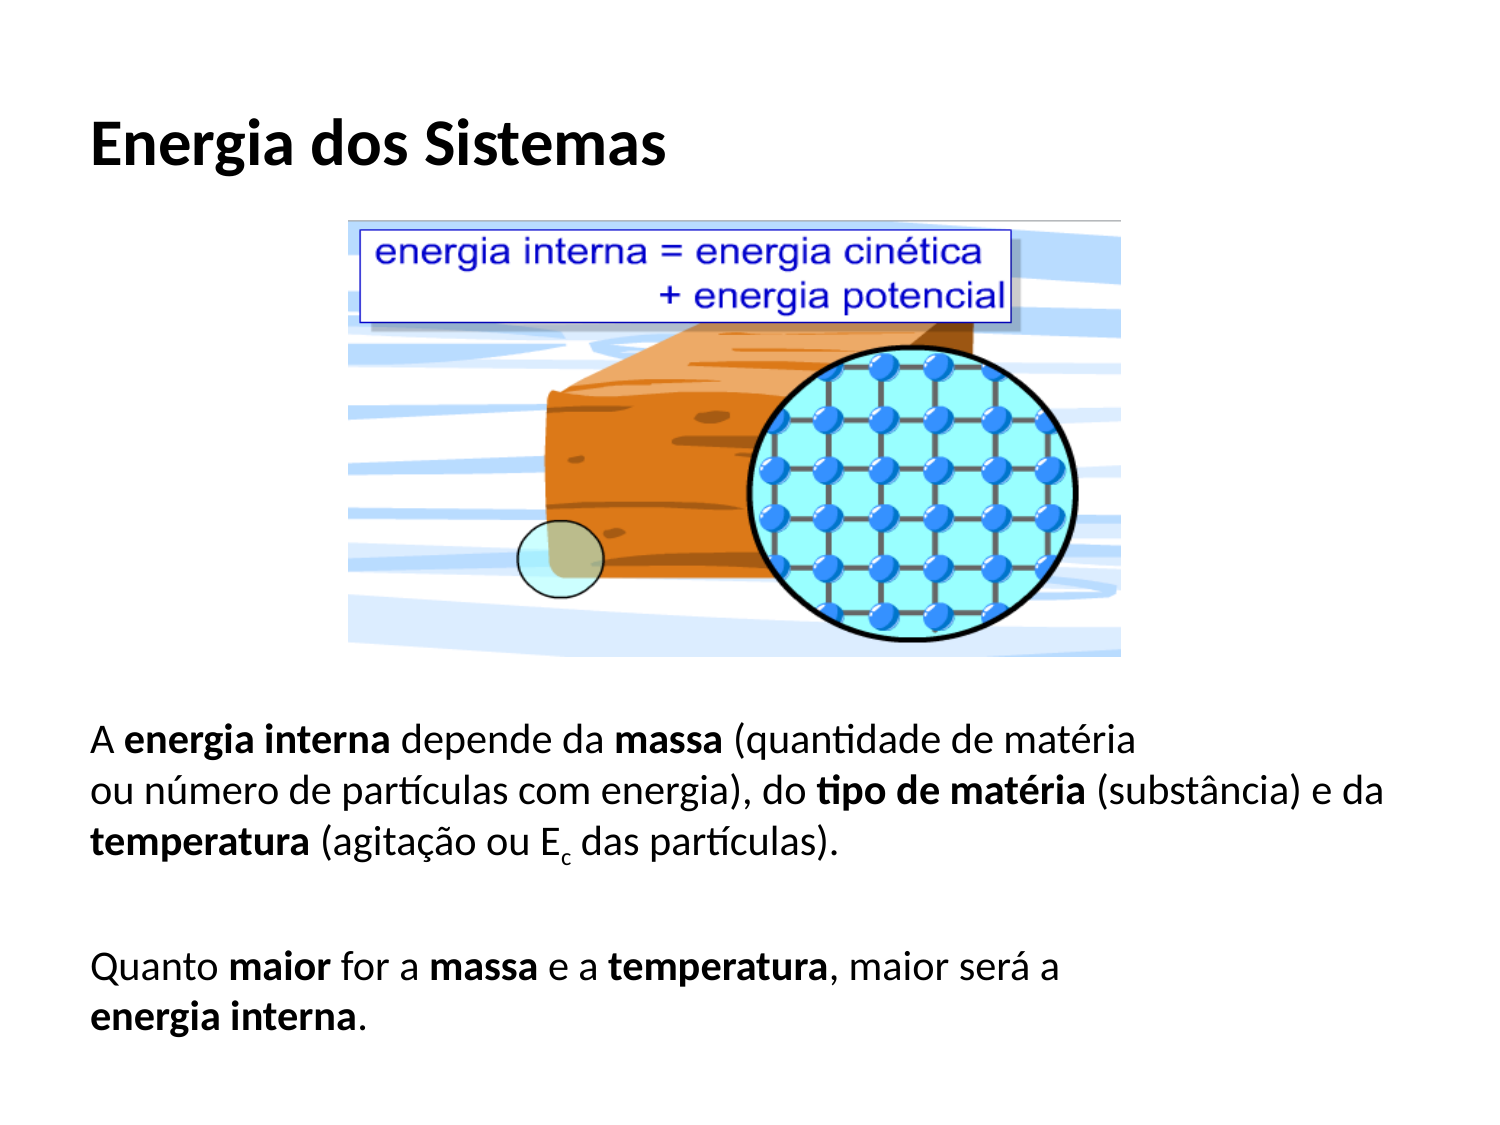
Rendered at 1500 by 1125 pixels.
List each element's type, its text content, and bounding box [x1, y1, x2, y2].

picture [348, 219, 1121, 658]
title Energia dos Sistemas [75, 45, 1425, 233]
list A energia interna depende da massa (quantidade de matéria ou número de partículas com energia), do tipo de matéria (substância) e da temperatura (agitação ou Ec das partículas). Quanto maior for a massa e a temperatura, maior será a energia interna. [75, 262, 1425, 1047]
